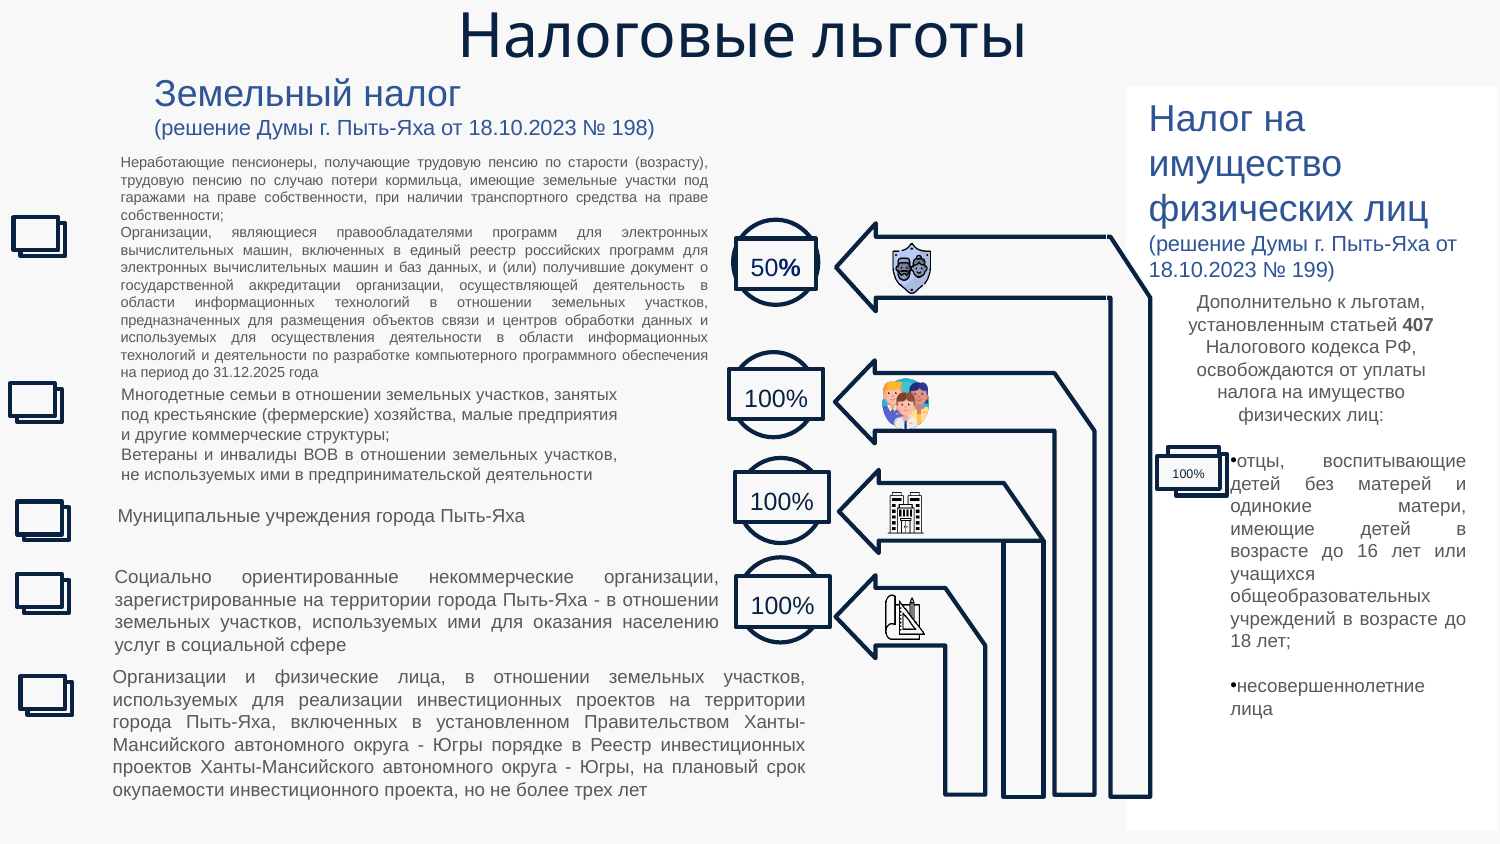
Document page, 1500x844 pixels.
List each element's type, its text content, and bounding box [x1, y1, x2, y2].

text_box [1112, 235, 1153, 799]
text_box Многодетные семьи в отношении земельных участков, занятых под крестьянские (фермерские) хозяйства, малые предприятия и другие коммерческие структуры; Ветераны и инвалиды ВОВ в отношении земельных участков, не используемых ими в предпринимательской деятельности [106, 376, 633, 491]
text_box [20, 676, 73, 716]
text_box Налог на имущество физических лиц (решение Думы г. Пыть-Яха от 18.10.2023 № 199) [1134, 86, 1498, 334]
picture [885, 490, 925, 535]
text_box Земельный налог (решение Думы г. Пыть-Яха от 18.10.2023 № 198) [139, 61, 815, 147]
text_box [734, 457, 830, 544]
text_box 100% [734, 574, 832, 629]
text_box отцы, воспитывающие детей без матерей и одинокие матери, имеющие детей в возрасте до 16 лет или учащихся общеобразовательных учреждений в возрасте до 18 лет; несовершеннолетние лица [1215, 441, 1481, 727]
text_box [17, 501, 70, 541]
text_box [732, 219, 819, 306]
text_box [832, 358, 1097, 797]
title Налоговые льготы [96, 0, 1390, 143]
picture [882, 378, 929, 430]
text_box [728, 351, 824, 438]
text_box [13, 217, 66, 257]
text_box Организации и физические лица, в отношении земельных участков, используемых для реализации инвестиционных проектов на территории города Пыть-Яха, включенных в установленном Правительством Ханты-Мансийского автономного округа - Югры порядке в Реестр инвестиционных проектов Ханты-Мансийского автономного округа - Югры, на плановый срок окупаемости инвестиционного проекта, но не более трех лет [98, 657, 820, 808]
picture [885, 591, 925, 643]
text_box [744, 555, 817, 574]
text_box 100% [1155, 454, 1162, 491]
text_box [16, 573, 70, 613]
text_box Социально ориентированные некоммерческие организации, зарегистрированные на территории города Пыть-Яха - в отношении земельных участков, используемых ими для оказания населению услуг в социальной сфере [99, 557, 734, 657]
text_box Дополнительно к льготам, установленным статьей 407 Налогового кодекса РФ, освобождаются от уплаты налога на имущество физических лиц: [1155, 282, 1468, 433]
text_box [833, 573, 988, 797]
text_box [746, 629, 815, 645]
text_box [9, 383, 63, 423]
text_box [1167, 446, 1228, 496]
text_box Муниципальные учреждения города Пыть-Яха [102, 491, 630, 534]
text_box [834, 221, 1102, 314]
picture [889, 242, 934, 295]
text_box Неработающие пенсионеры, получающие трудовую пенсию по старости (возрасту), трудовую пенсию по случаю потери кормильца, имеющие земельные участки под гаражами на праве собственности, при наличии транспортного средства на праве собственности; Организации, являющиеся правообладателями программ для электронных вычислительных машин, включенных в единый реестр российских программ для электронных вычислительных машин и баз данных, и (или) получившие документ о государственной аккредитации организации, осуществляющей деятельность в области информационных технологий в отношении земельных участков, предназначенных для размещения объектов связи и центров обработки данных и используемых для осуществления деятельности в области информационных технологий и деятельности по разработке компьютерного программного обеспечения на период до 31.12.2025 года [105, 146, 723, 402]
text_box [1124, 85, 1499, 831]
text_box [836, 467, 1046, 799]
